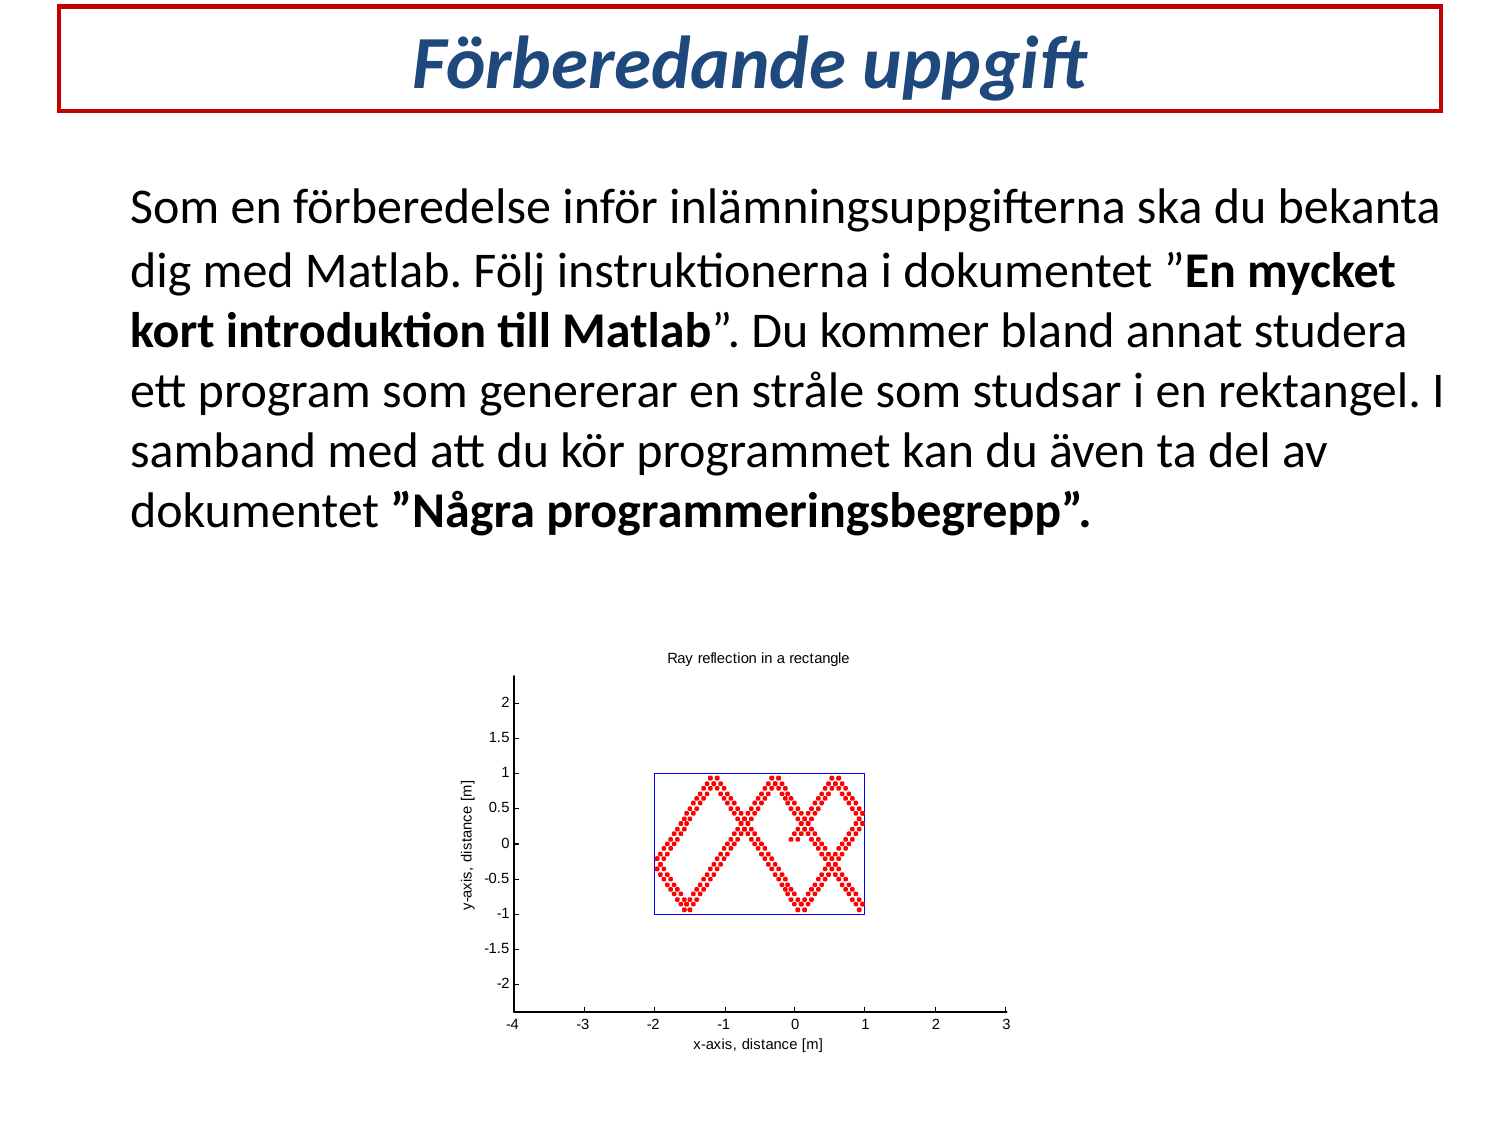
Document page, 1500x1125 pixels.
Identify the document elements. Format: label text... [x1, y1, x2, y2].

picture [430, 644, 1068, 1059]
text_box Förberedande uppgift [59, 6, 1442, 111]
text_box Som en förberedelse inför inlämningsuppgifterna ska du bekanta dig med Matlab. Följ instruktionerna i dokumentet ”En mycket kort introduktion till Matlab”. Du kommer bland annat studera ett program som genererar en stråle som studsar i en rektangel. I samband med att du kör programmet kan du även ta del av dokumentet ”Några programmeringsbegrepp”. [59, 149, 1468, 669]
